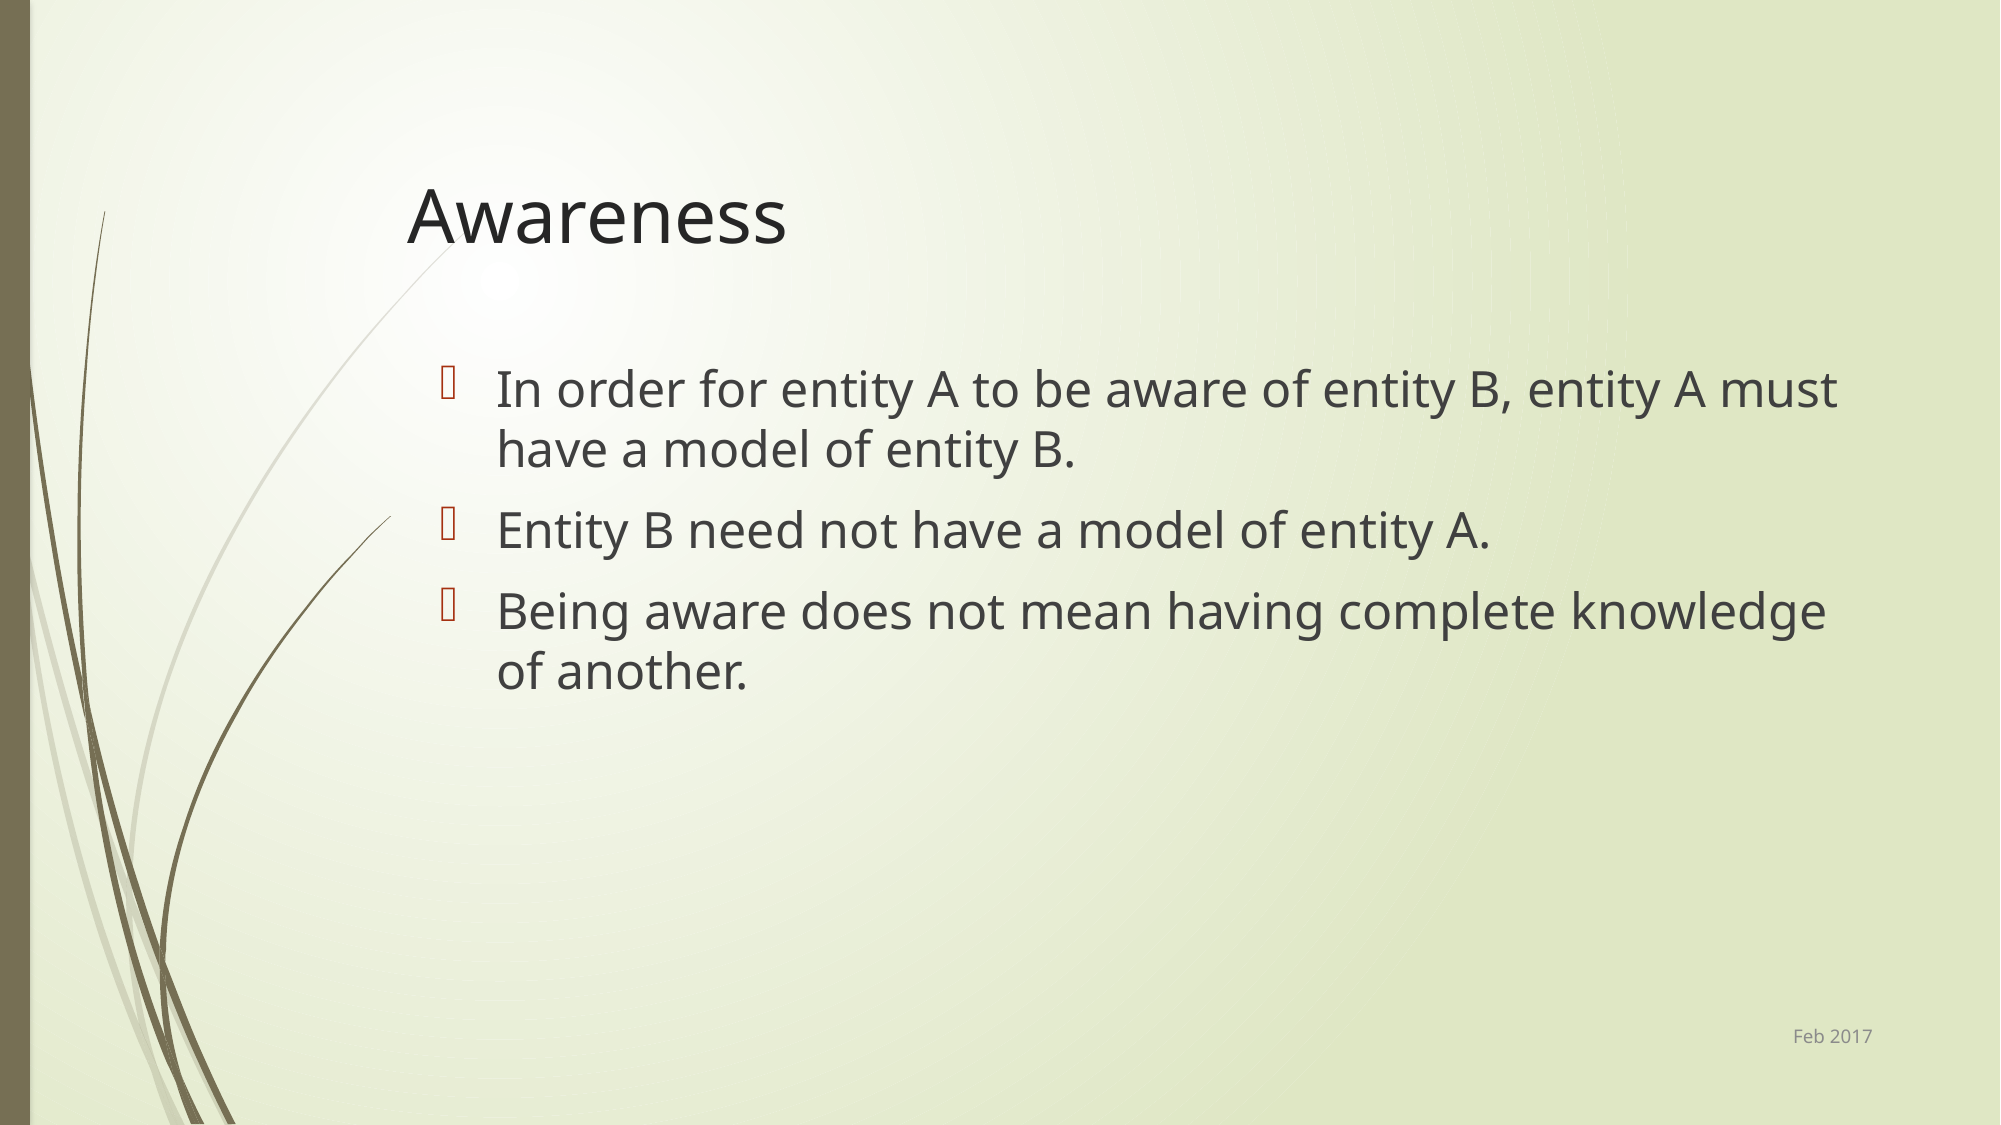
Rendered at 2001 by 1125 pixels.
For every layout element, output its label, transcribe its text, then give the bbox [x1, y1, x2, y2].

list In order for entity A to be aware of entity B, entity A must have a model of entity B. Entity B need not have a model of entity A. Being aware does not mean having complete knowledge of another. [424, 350, 1888, 988]
title Awareness [392, 141, 1732, 267]
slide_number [1699, 1005, 1888, 1067]
